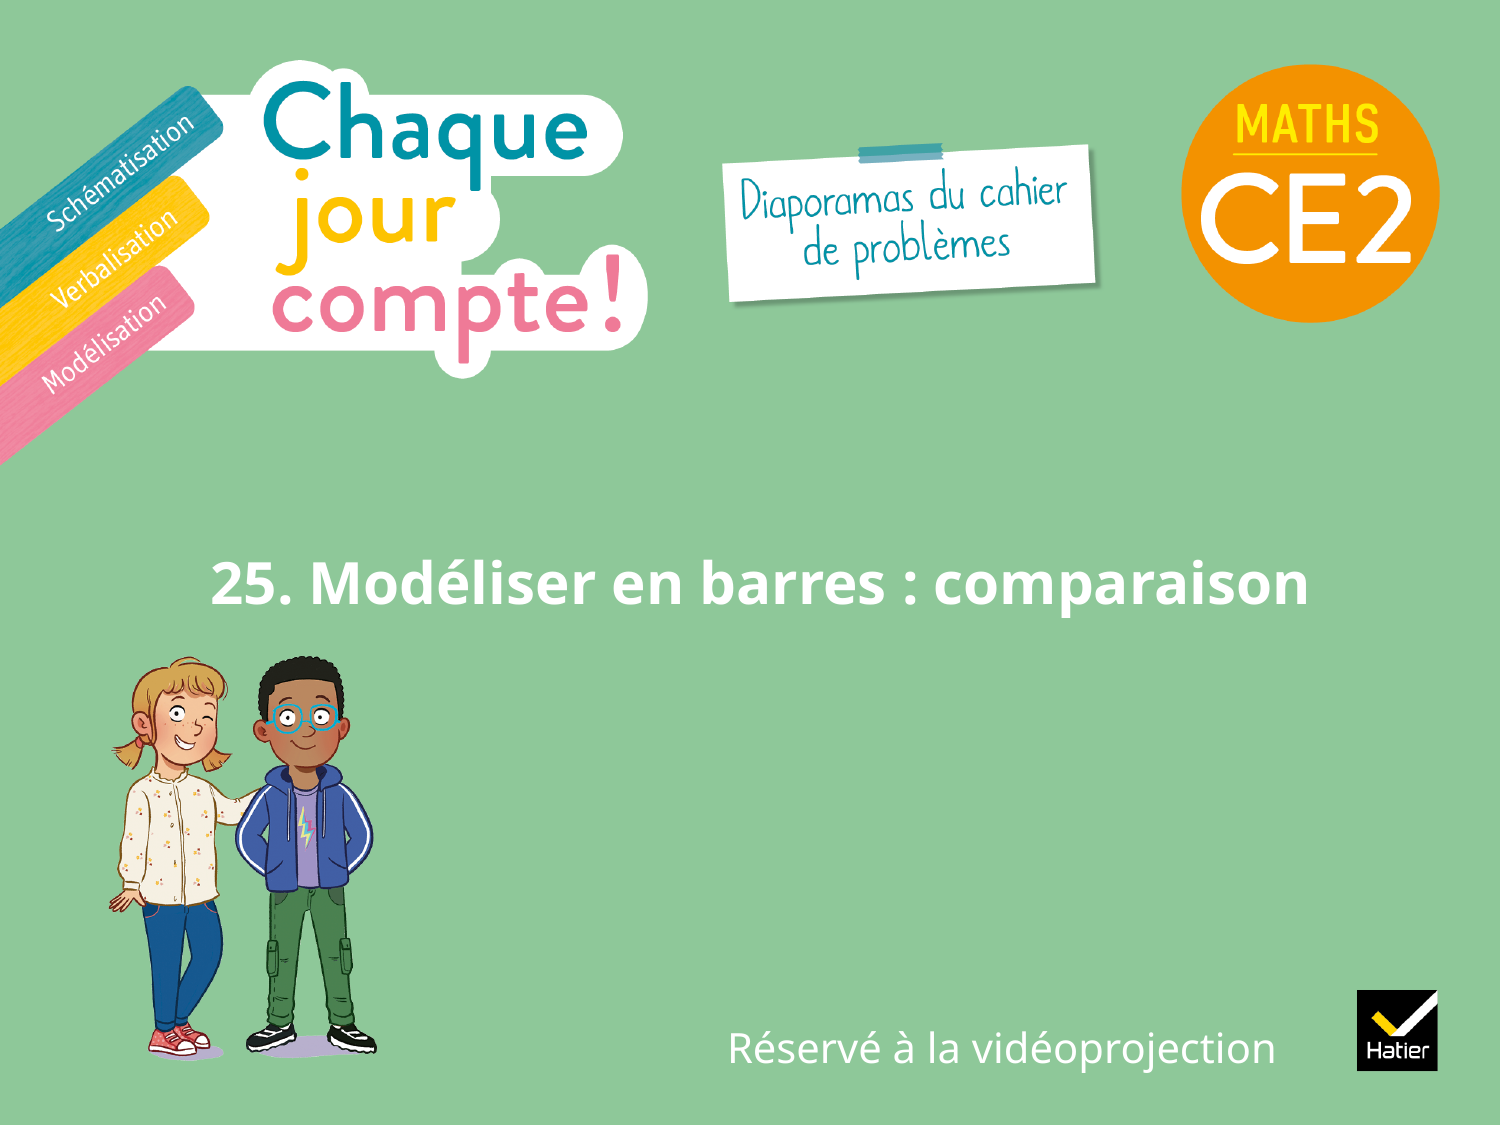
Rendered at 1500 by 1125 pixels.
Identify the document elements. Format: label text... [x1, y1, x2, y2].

picture [0, 0, 1500, 1125]
title 25. Modéliser en barres : comparaison [121, 497, 1401, 628]
